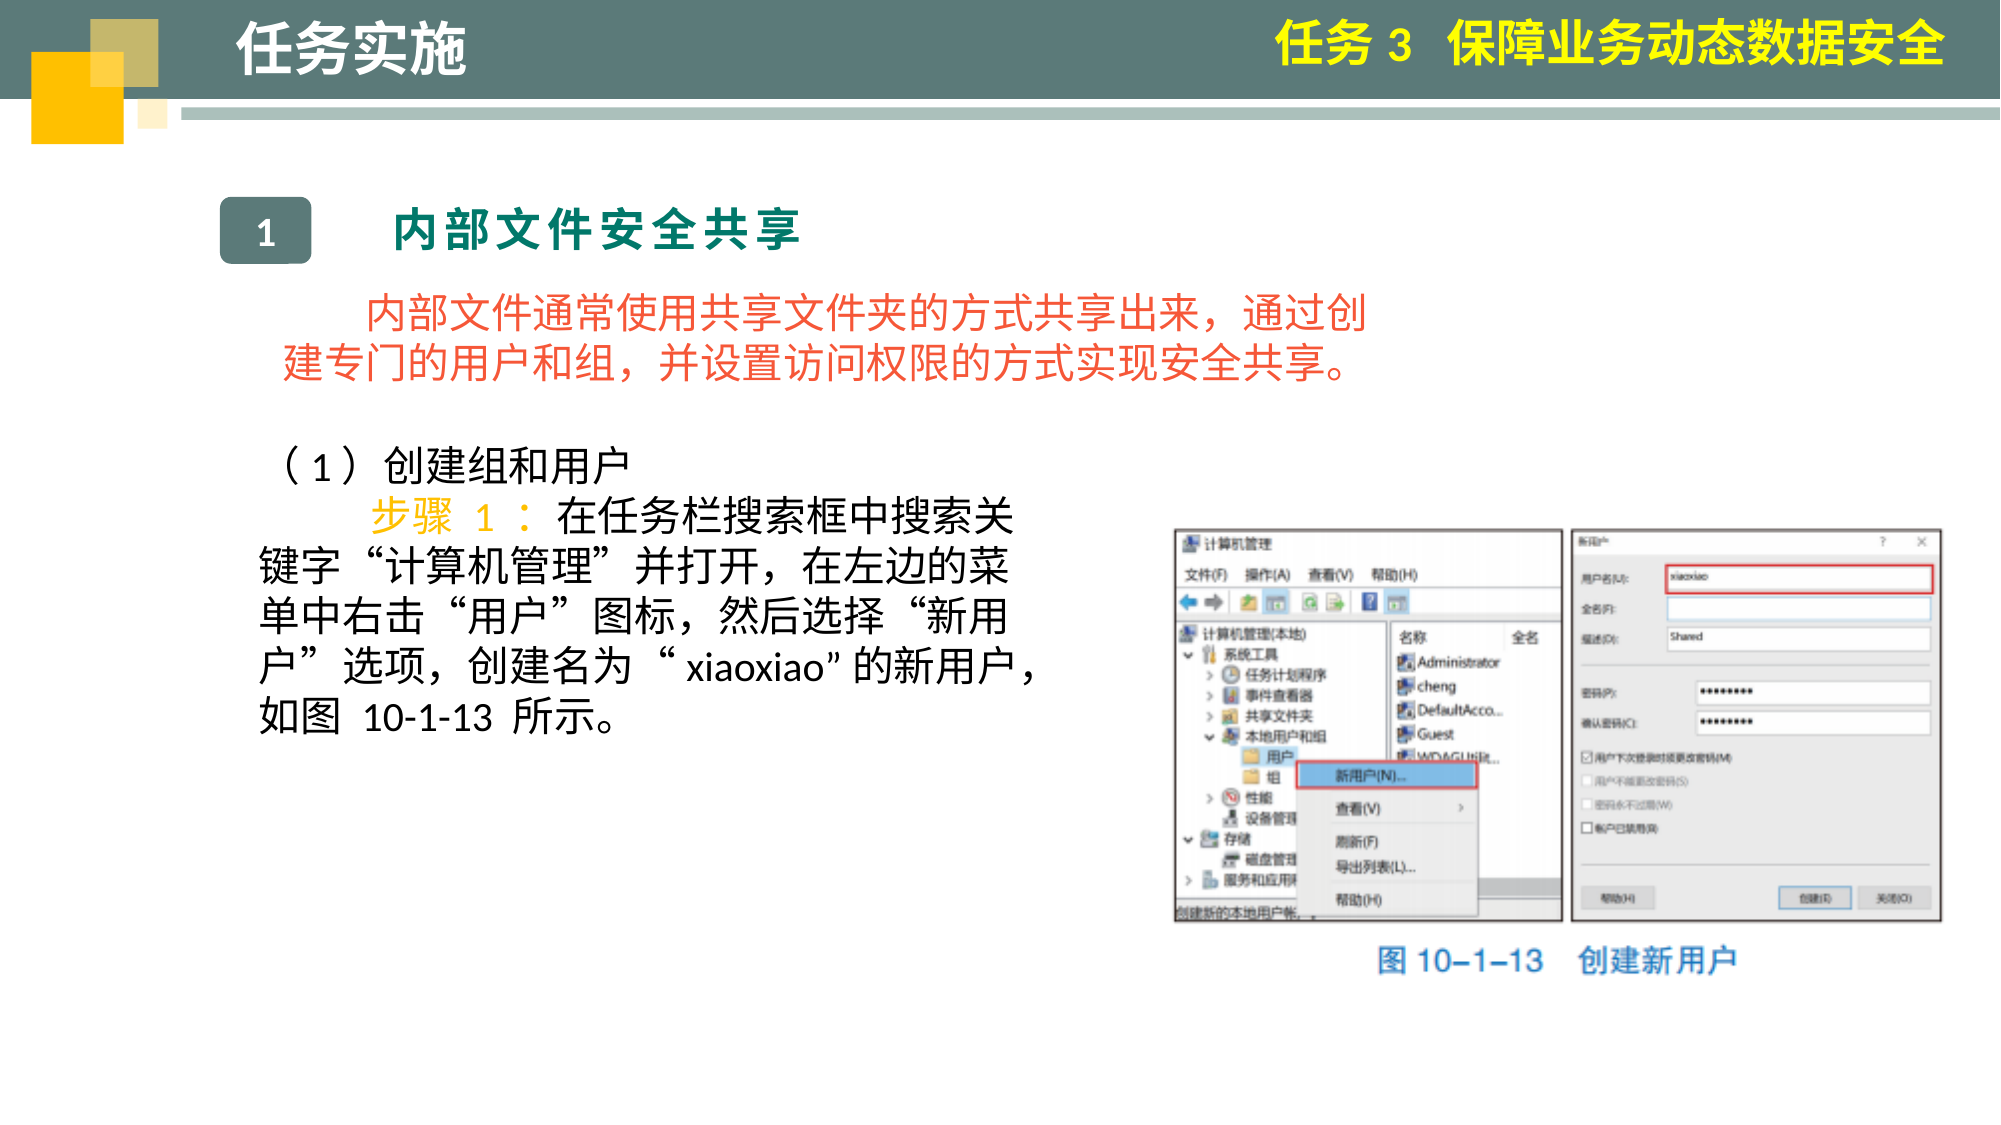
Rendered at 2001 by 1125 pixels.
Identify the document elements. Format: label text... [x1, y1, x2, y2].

text_box 内部文件通常使用共享文件夹的方式共享出来，通过创建专门的用户和组，并设置访问权限的方式实现安全共享。 [267, 279, 1424, 394]
text_box （1）创建组和用户 步骤 1 ：在任务栏搜索框中搜索关键字“计算机管理”并打开，在左边的菜单中右击“用户”图标，然后选择“新用户”选项，创建名为“xiaoxiao”的新用户，如图 10-1-13 所示。 [244, 432, 1035, 748]
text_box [219, 193, 1065, 264]
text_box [0, 0, 2000, 145]
picture [1113, 503, 2000, 1022]
